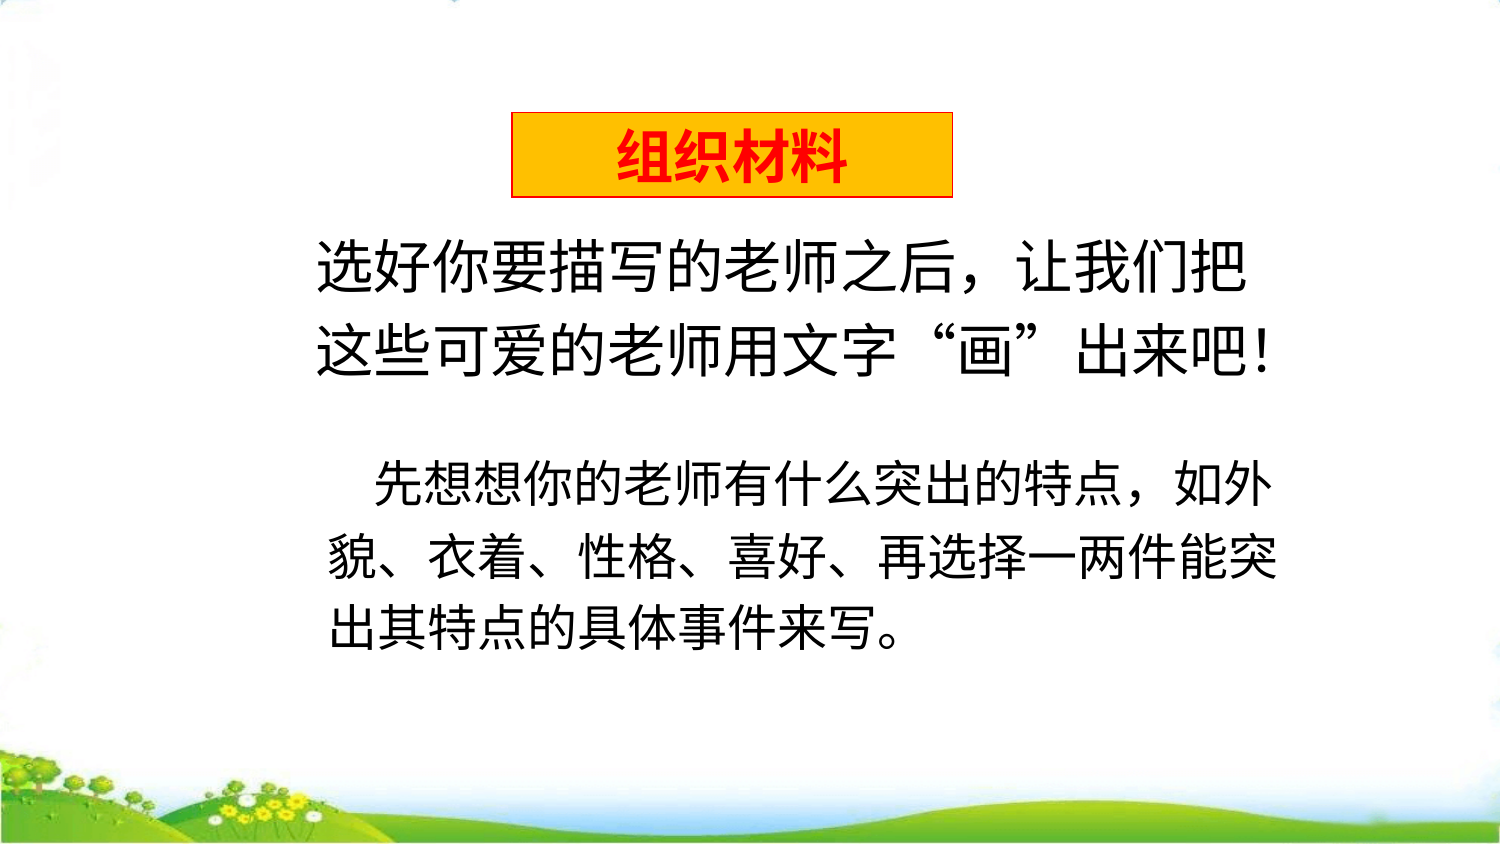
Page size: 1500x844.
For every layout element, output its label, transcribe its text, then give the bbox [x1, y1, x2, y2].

picture [0, 0, 1500, 844]
text_box 组织材料 [512, 112, 953, 198]
text_box 选好你要描写的老师之后，让我们把这些可爱的老师用文字“画”出来吧！ [301, 209, 1270, 392]
text_box 先想想你的老师有什么突出的特点，如外貌、衣着、性格、喜好、再选择一两件能突出其特点的具体事件来写。 [312, 433, 1306, 665]
